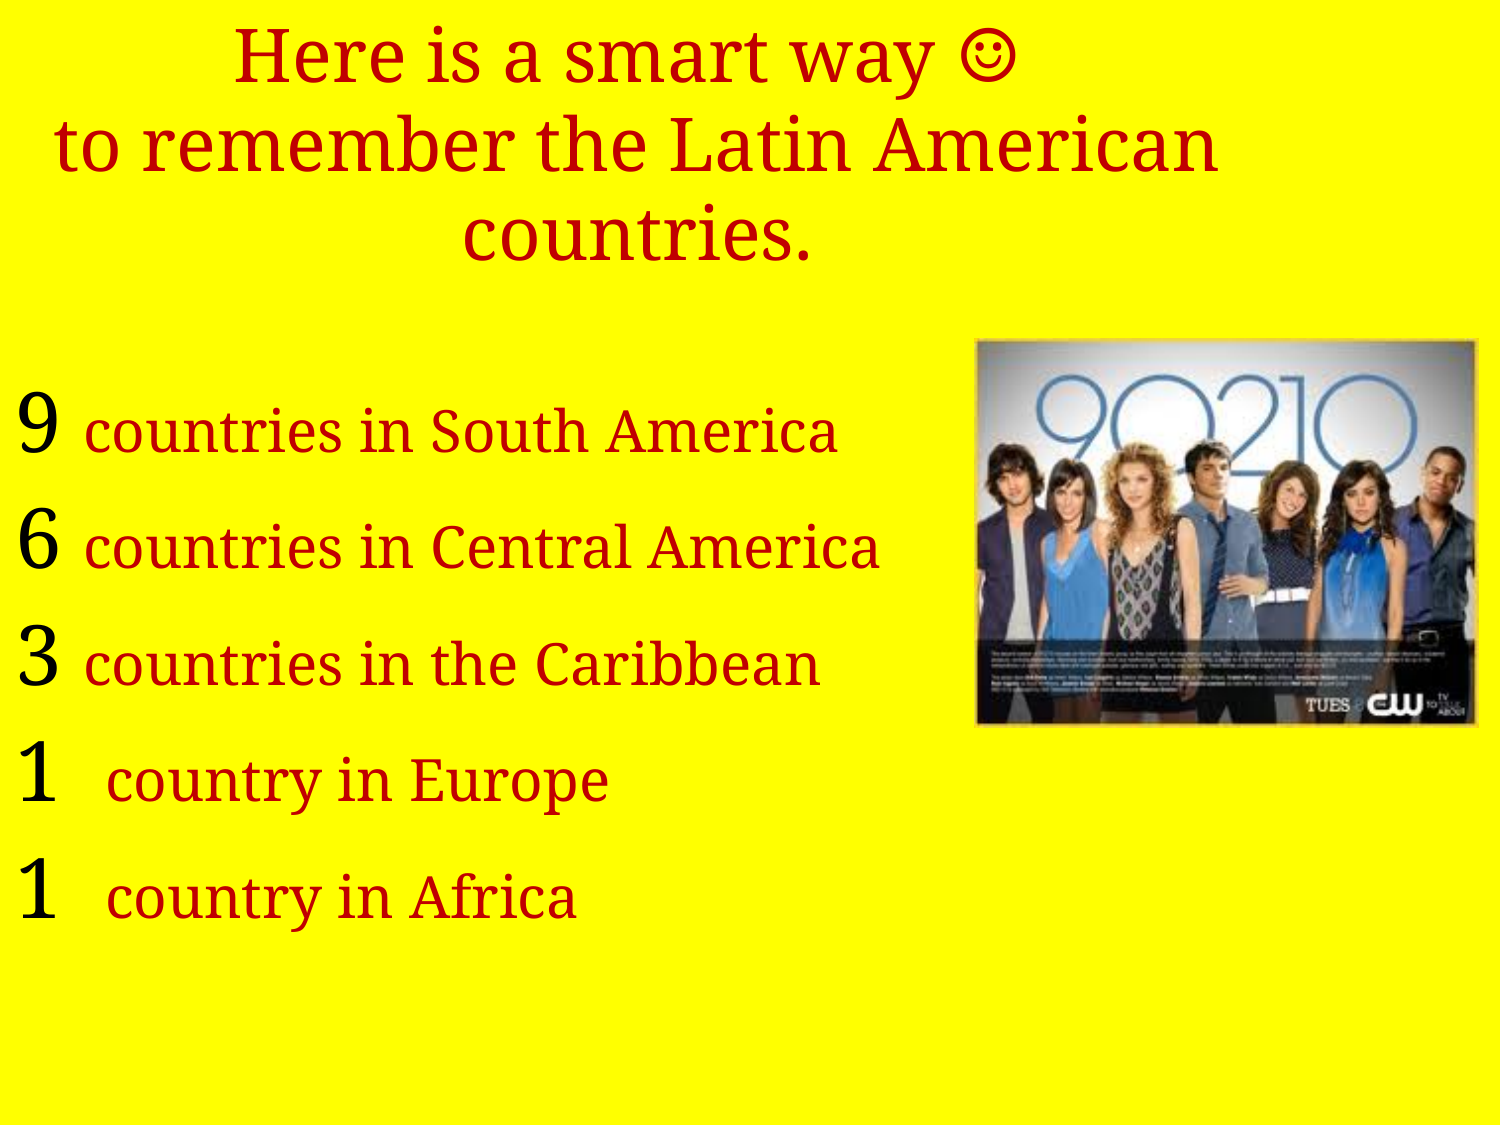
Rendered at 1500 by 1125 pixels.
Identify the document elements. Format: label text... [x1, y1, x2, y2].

title Here is a smart way ☺ to remember the Latin American countries. [0, 0, 1275, 285]
picture [974, 337, 1480, 729]
subtitle 9 countries in South America 6 countries in Central America 3 countries in the Caribbean 1 country in Europe 1 country in Africa [0, 244, 1050, 1094]
